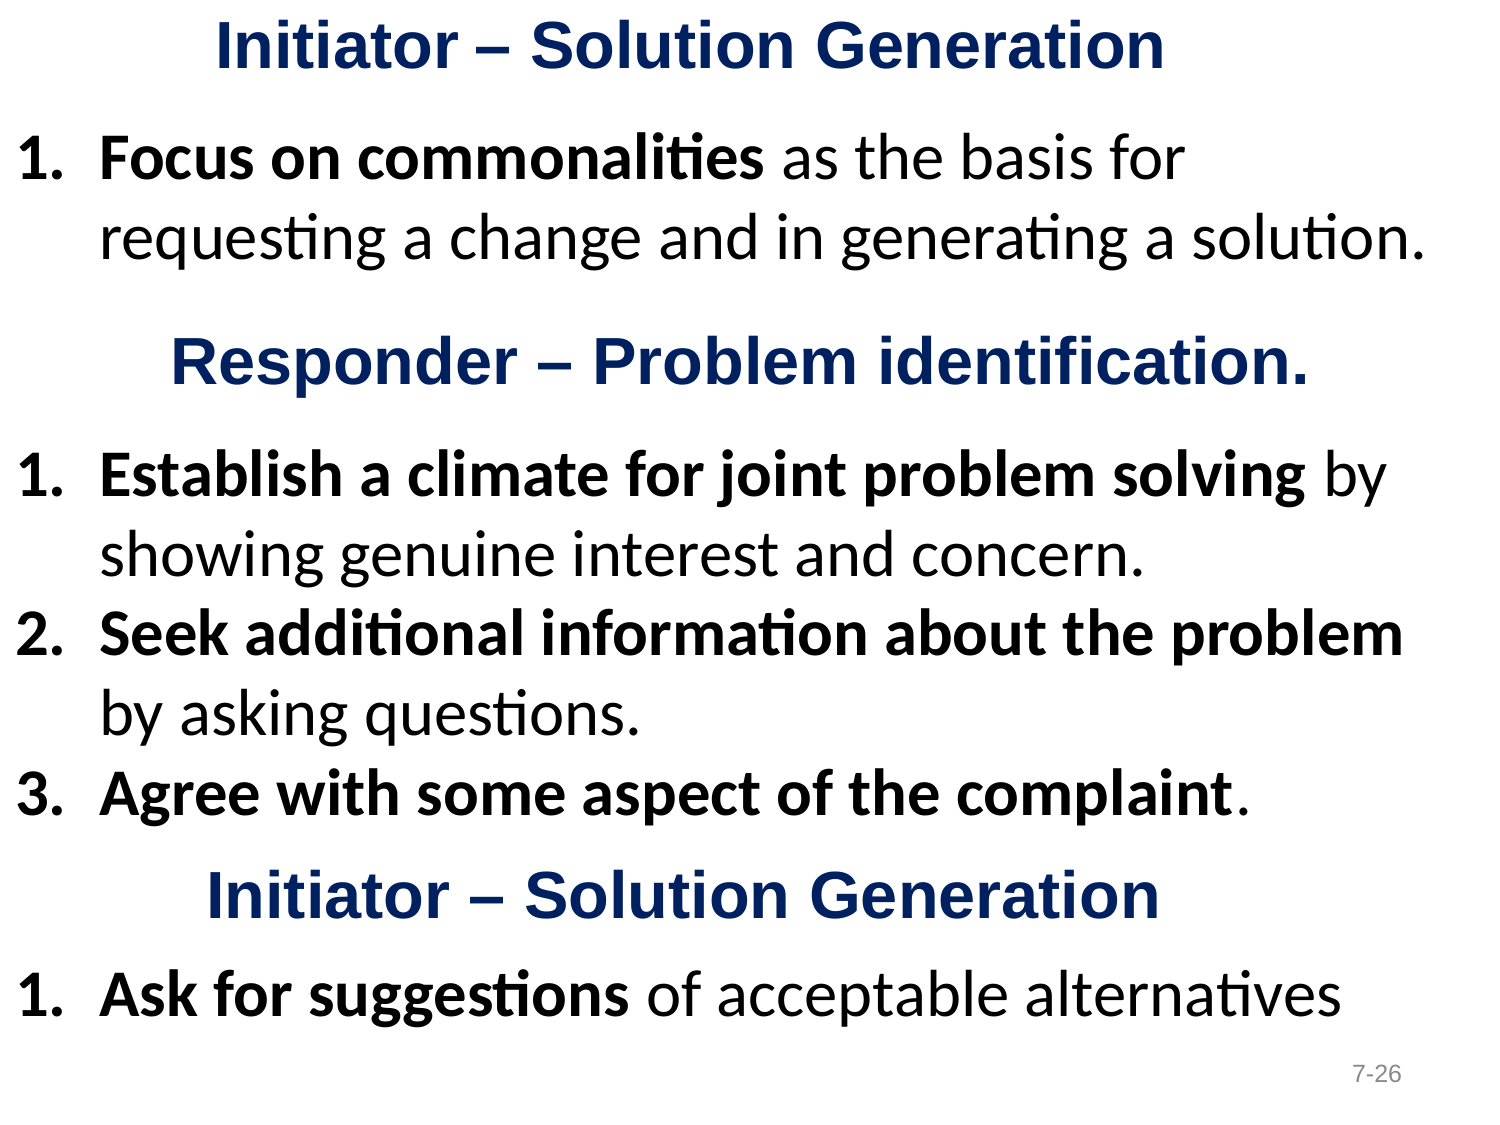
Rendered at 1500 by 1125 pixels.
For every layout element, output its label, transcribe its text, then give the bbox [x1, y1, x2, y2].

text_box Establish a climate for joint problem solving by showing genuine interest and concern. Seek additional information about the problem by asking questions. Agree with some aspect of the complaint. [0, 421, 1489, 844]
text_box Ask for suggestions of acceptable alternatives [0, 942, 1461, 1125]
text_box Responder – Problem identification. [117, 292, 1383, 421]
text_box Initiator – Solution Generation [191, 844, 1178, 940]
list Focus on commonalities as the basis for requesting a change and in generating a solution. [0, 105, 1500, 305]
title Initiator – Solution Generation [128, 35, 1254, 105]
